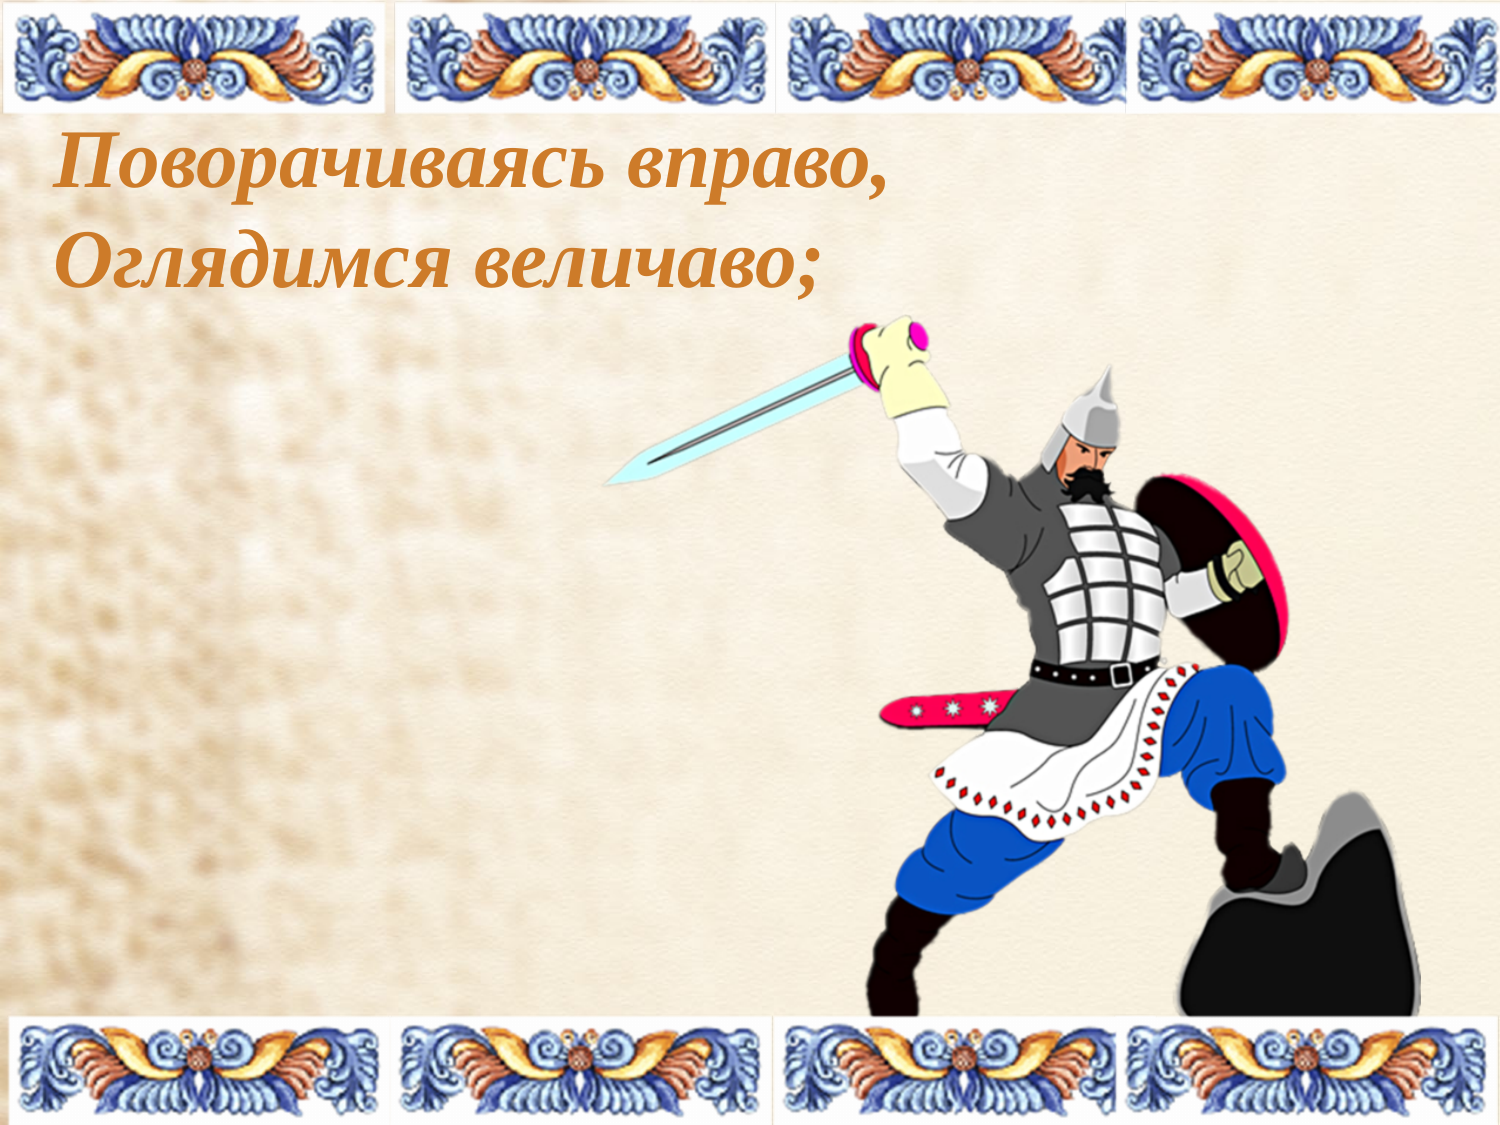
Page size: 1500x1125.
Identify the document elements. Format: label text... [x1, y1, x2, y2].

picture [1, 0, 392, 253]
text_box Поворачиваясь вправо, Оглядимся величаво; [38, 213, 1162, 411]
picture [393, 0, 773, 253]
picture [0, 0, 1500, 1125]
